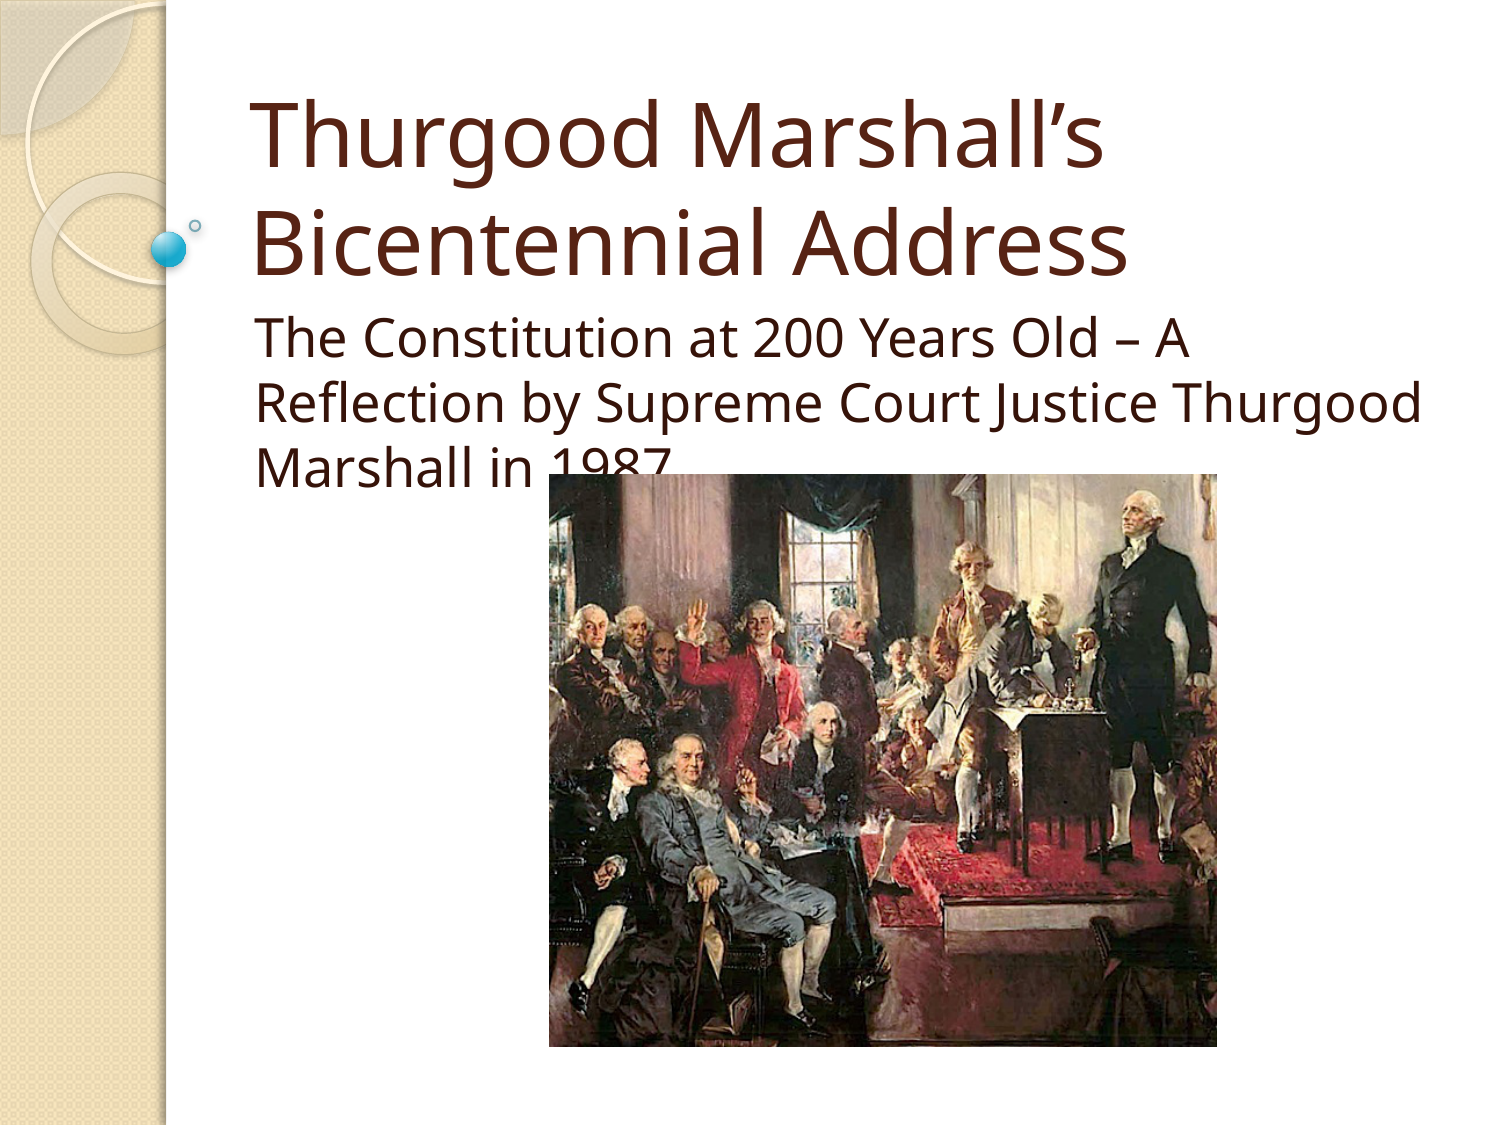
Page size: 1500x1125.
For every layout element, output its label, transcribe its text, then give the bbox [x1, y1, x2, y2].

title Thurgood Marshall’s Bicentennial Address [234, 59, 1450, 301]
subtitle The Constitution at 200 Years Old – A Reflection by Supreme Court Justice Thurgood Marshall in 1987 [234, 303, 1450, 591]
picture [549, 474, 1218, 1048]
